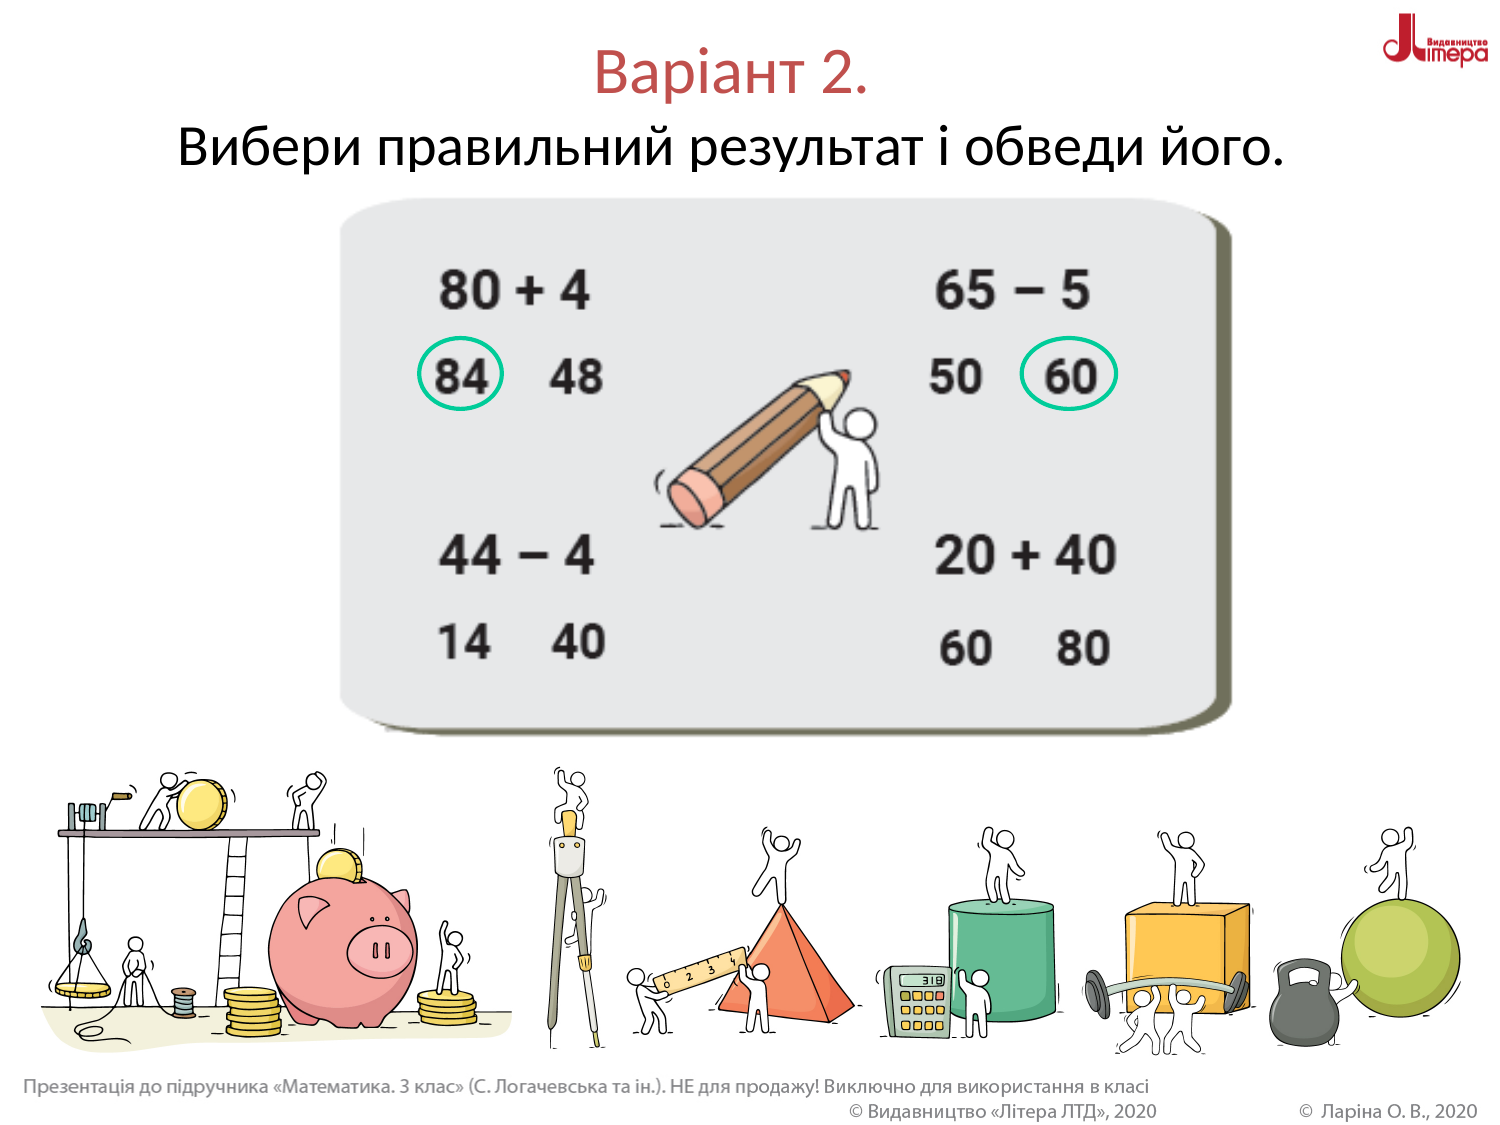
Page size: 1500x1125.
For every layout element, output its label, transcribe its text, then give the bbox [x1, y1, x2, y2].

title Варіант 2. Вибери правильний результат і обведи його. [29, 19, 1436, 185]
picture [0, 0, 1500, 1125]
